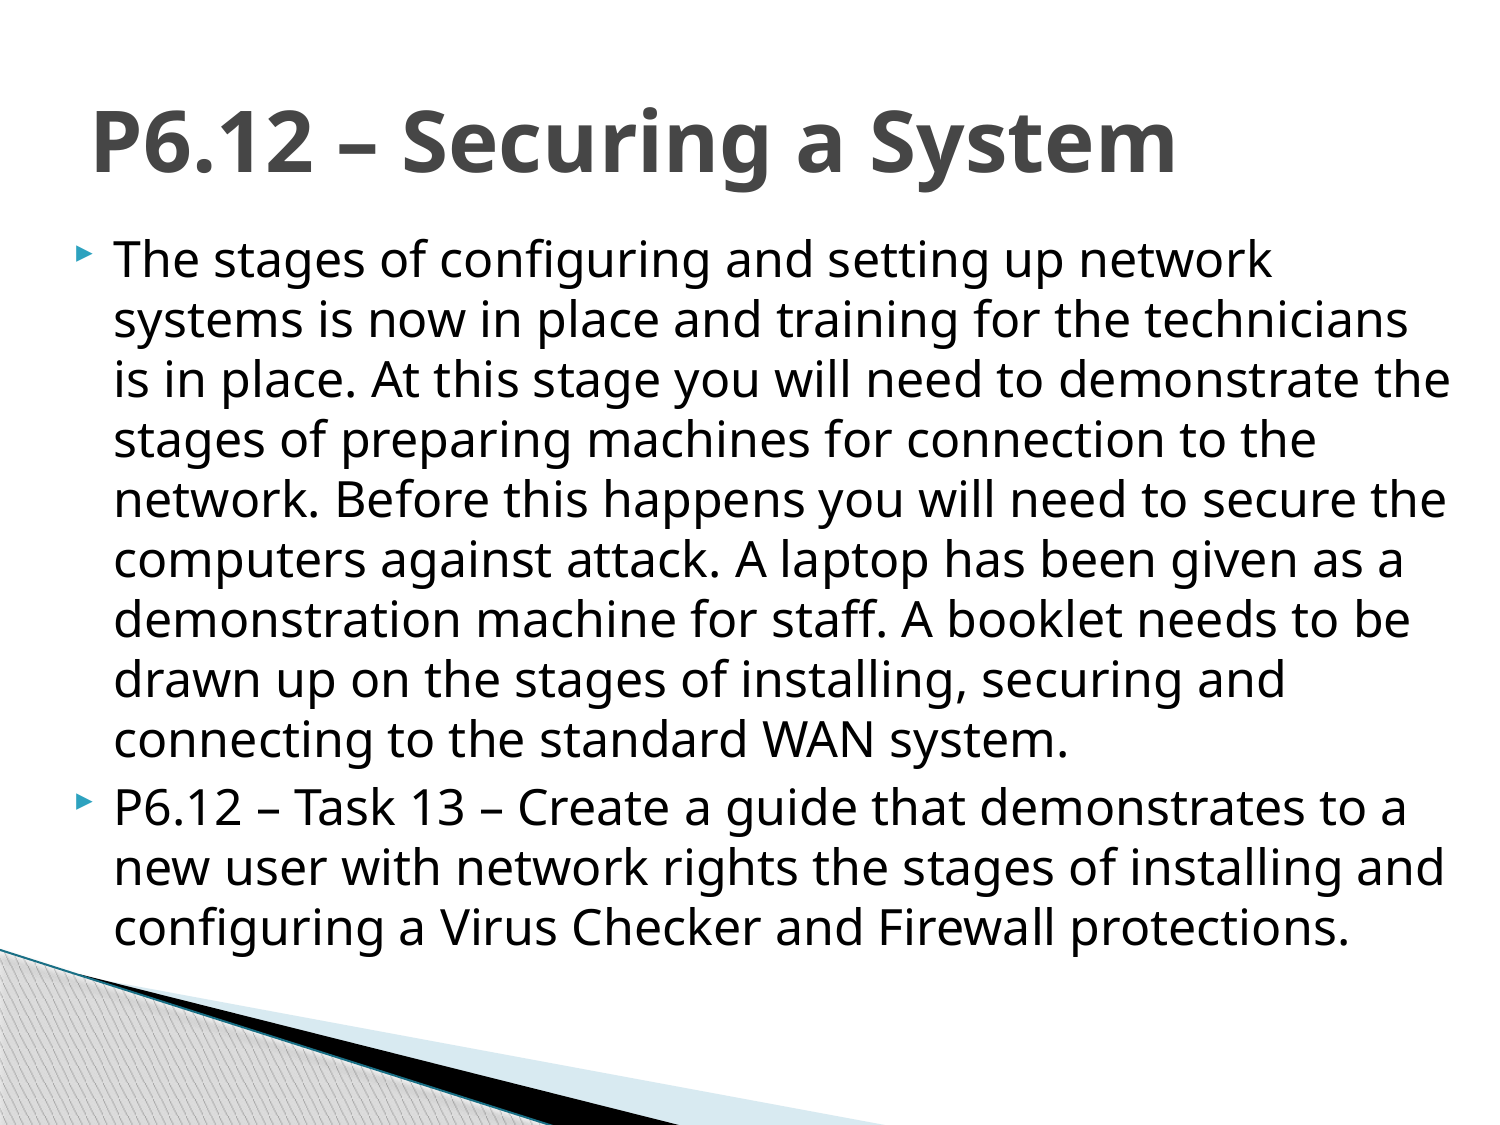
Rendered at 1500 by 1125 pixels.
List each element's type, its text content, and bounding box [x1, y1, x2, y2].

title P6.12 – Securing a System [75, 45, 1425, 233]
list The stages of configuring and setting up network systems is now in place and training for the technicians is in place. At this stage you will need to demonstrate the stages of preparing machines for connection to the network. Before this happens you will need to secure the computers against attack. A laptop has been given as a demonstration machine for staff. A booklet needs to be drawn up on the stages of installing, securing and connecting to the standard WAN system. P6.12 – Task 13 – Create a guide that demonstrates to a new user with network rights the stages of installing and configuring a Virus Checker and Firewall protections. [41, 219, 1471, 1024]
